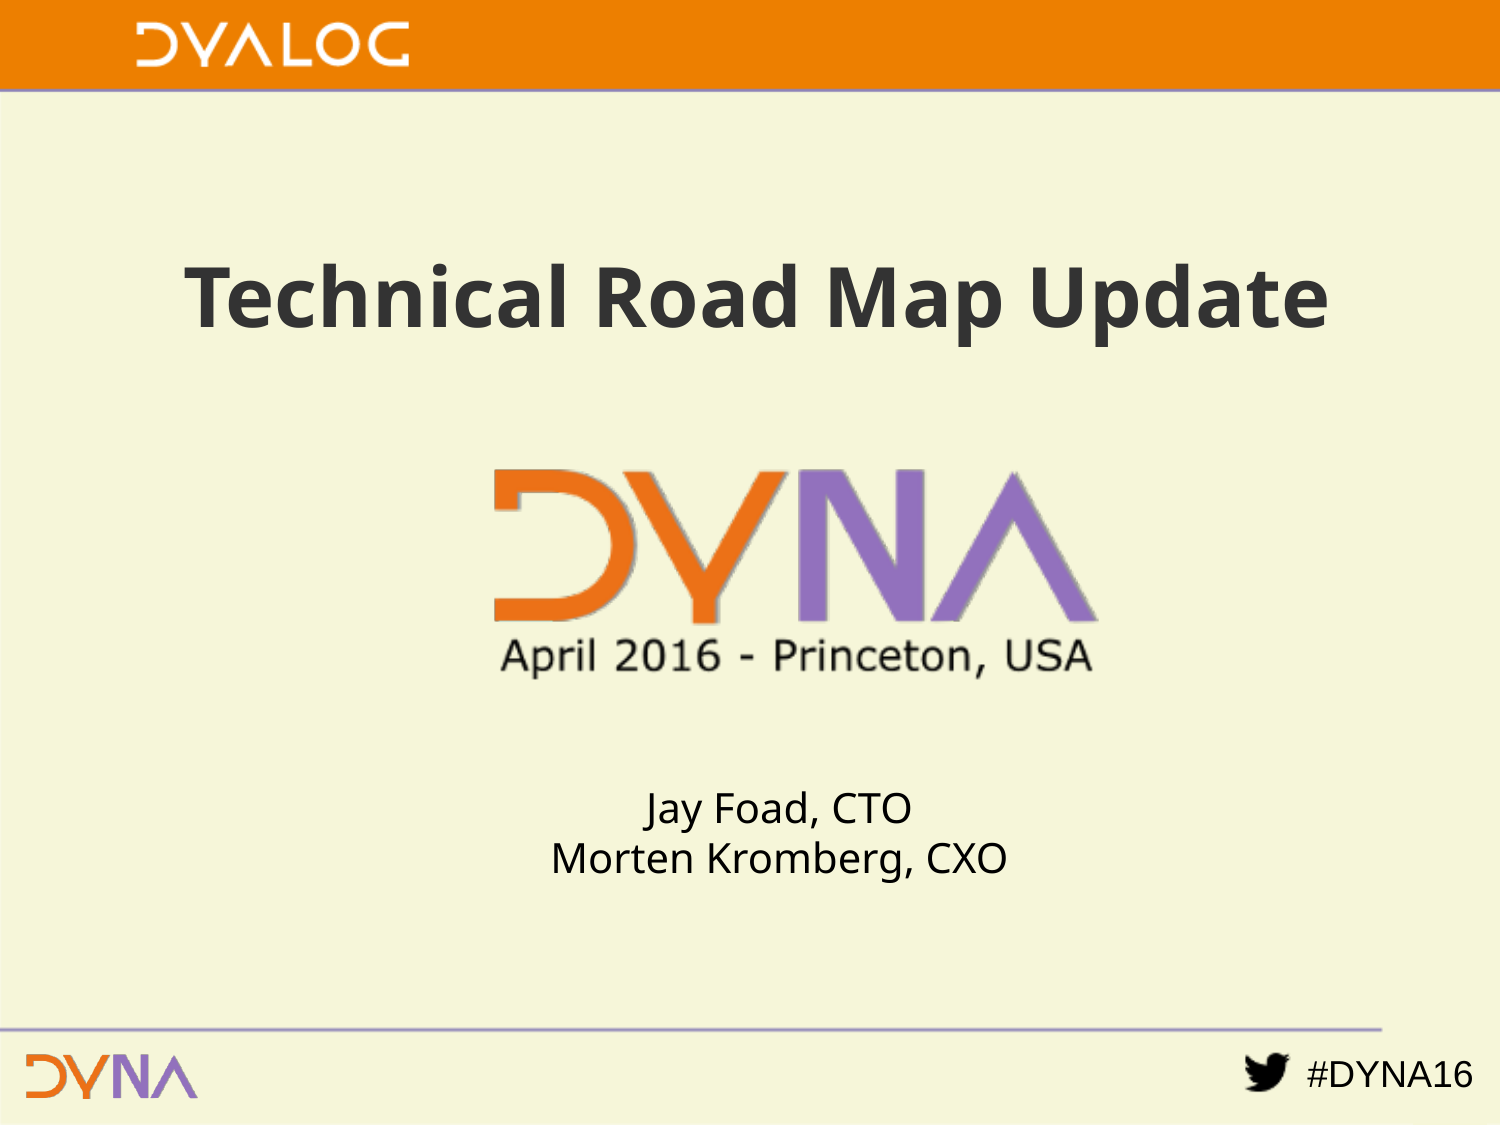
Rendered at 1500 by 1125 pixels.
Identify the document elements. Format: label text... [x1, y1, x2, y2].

text_box Jay Foad, CTO Morten Kromberg, CXO [535, 774, 1024, 890]
picture [0, 0, 1500, 1125]
text_box Technical Road Map Update [110, 125, 1405, 463]
